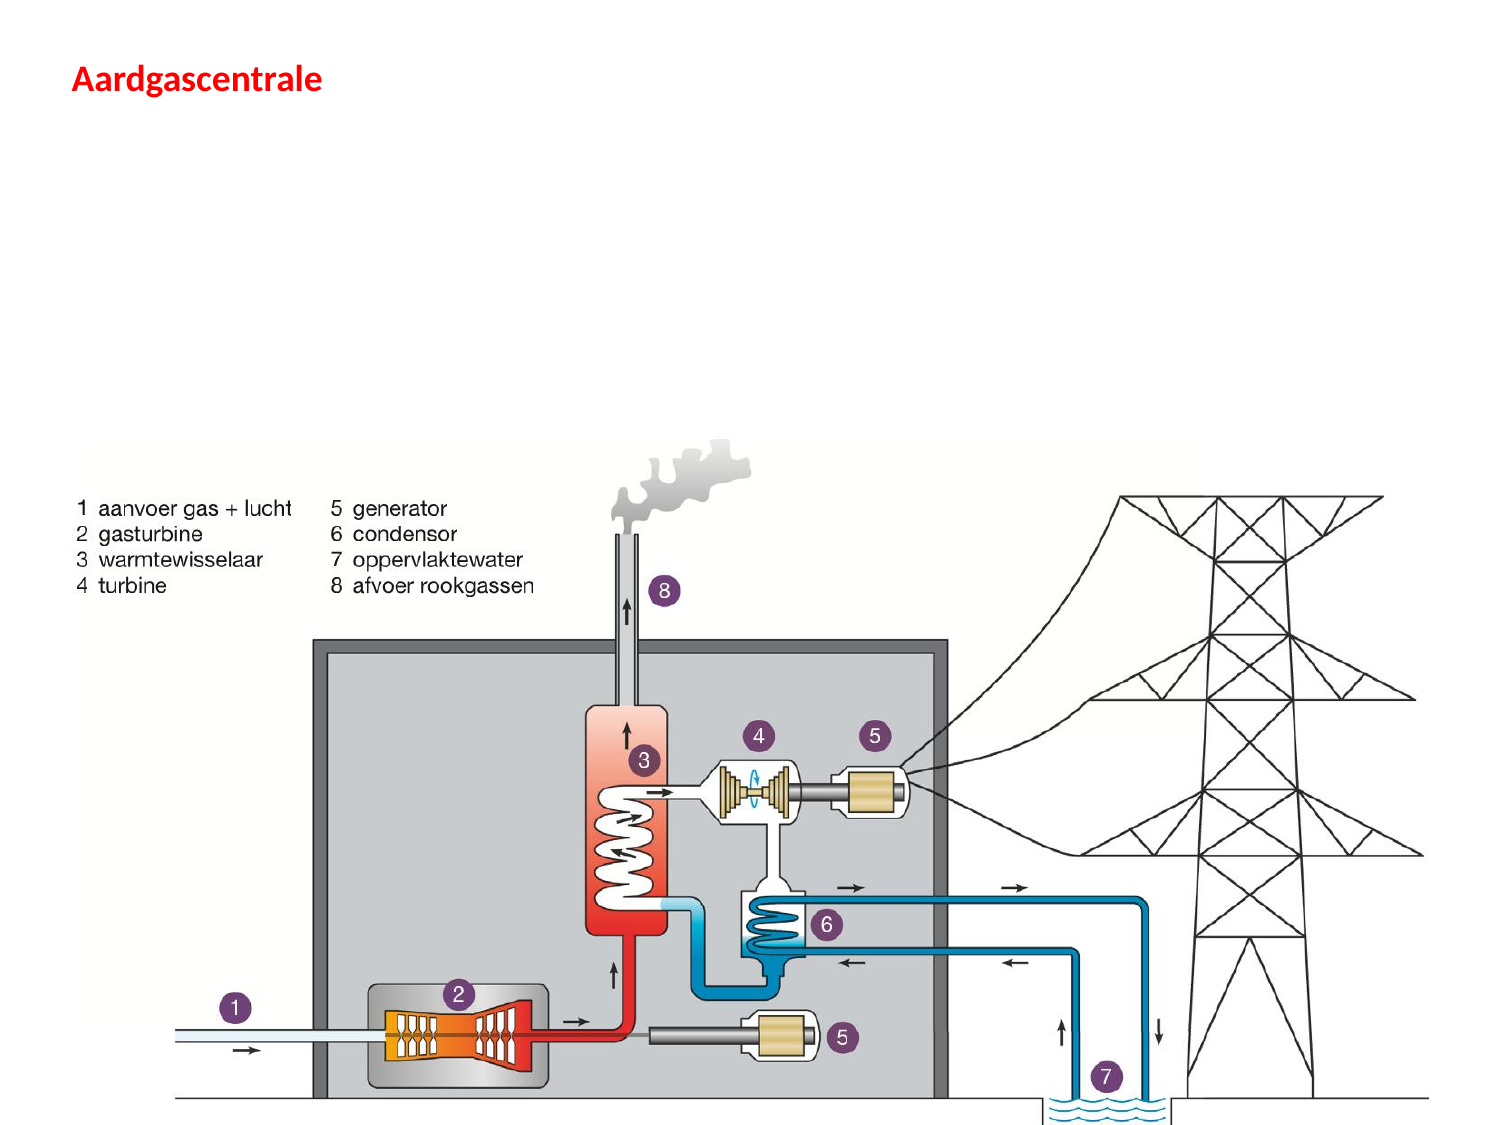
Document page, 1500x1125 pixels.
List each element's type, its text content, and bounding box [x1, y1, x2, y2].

text_box Aardgascentrale [56, 46, 1489, 107]
picture [68, 419, 1432, 1125]
